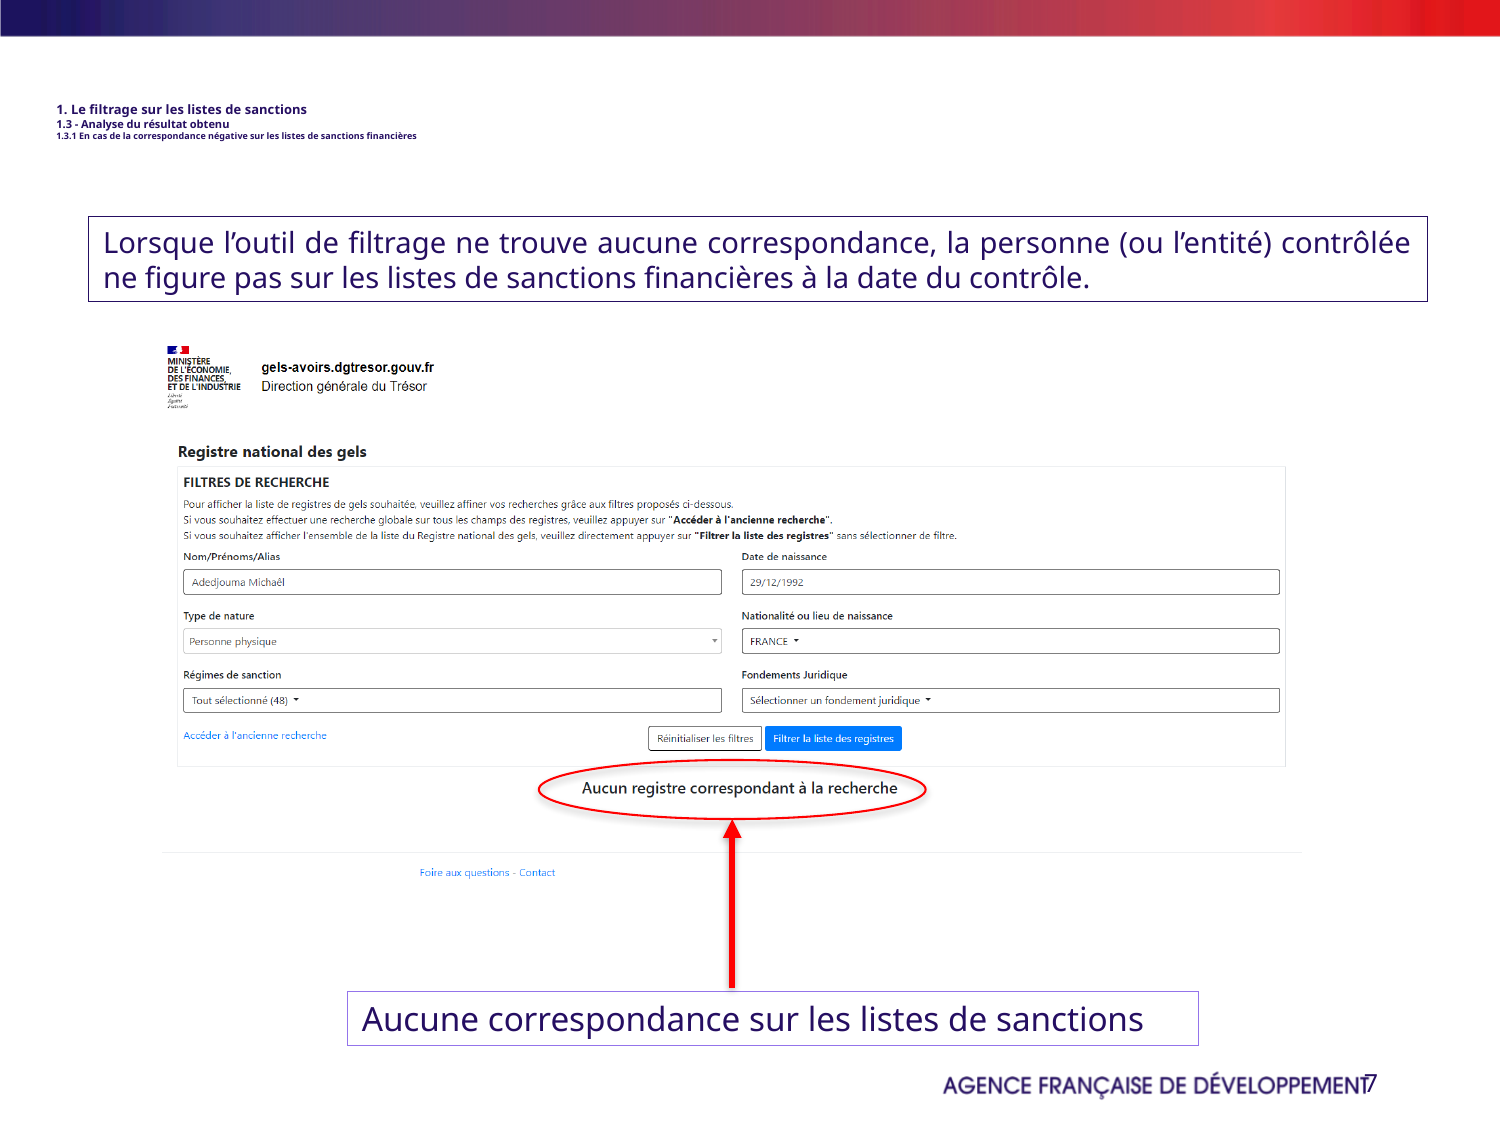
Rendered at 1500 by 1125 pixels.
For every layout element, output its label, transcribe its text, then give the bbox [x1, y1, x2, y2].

text_box Lorsque l’outil de filtrage ne trouve aucune correspondance, la personne (ou l’entité) contrôlée ne figure pas sur les listes de sanctions financières à la date du contrôle. [88, 216, 1428, 302]
picture [0, 0, 1500, 46]
text_box Aucune correspondance sur les listes de sanctions [347, 991, 1199, 1046]
picture [162, 336, 1302, 889]
title 1. Le filtrage sur les listes de sanctions 1.3 - Analyse du résultat obtenu 1.3.1 En cas de la correspondance négative sur les listes de sanctions financières [41, 93, 1424, 149]
picture [927, 1063, 1376, 1106]
